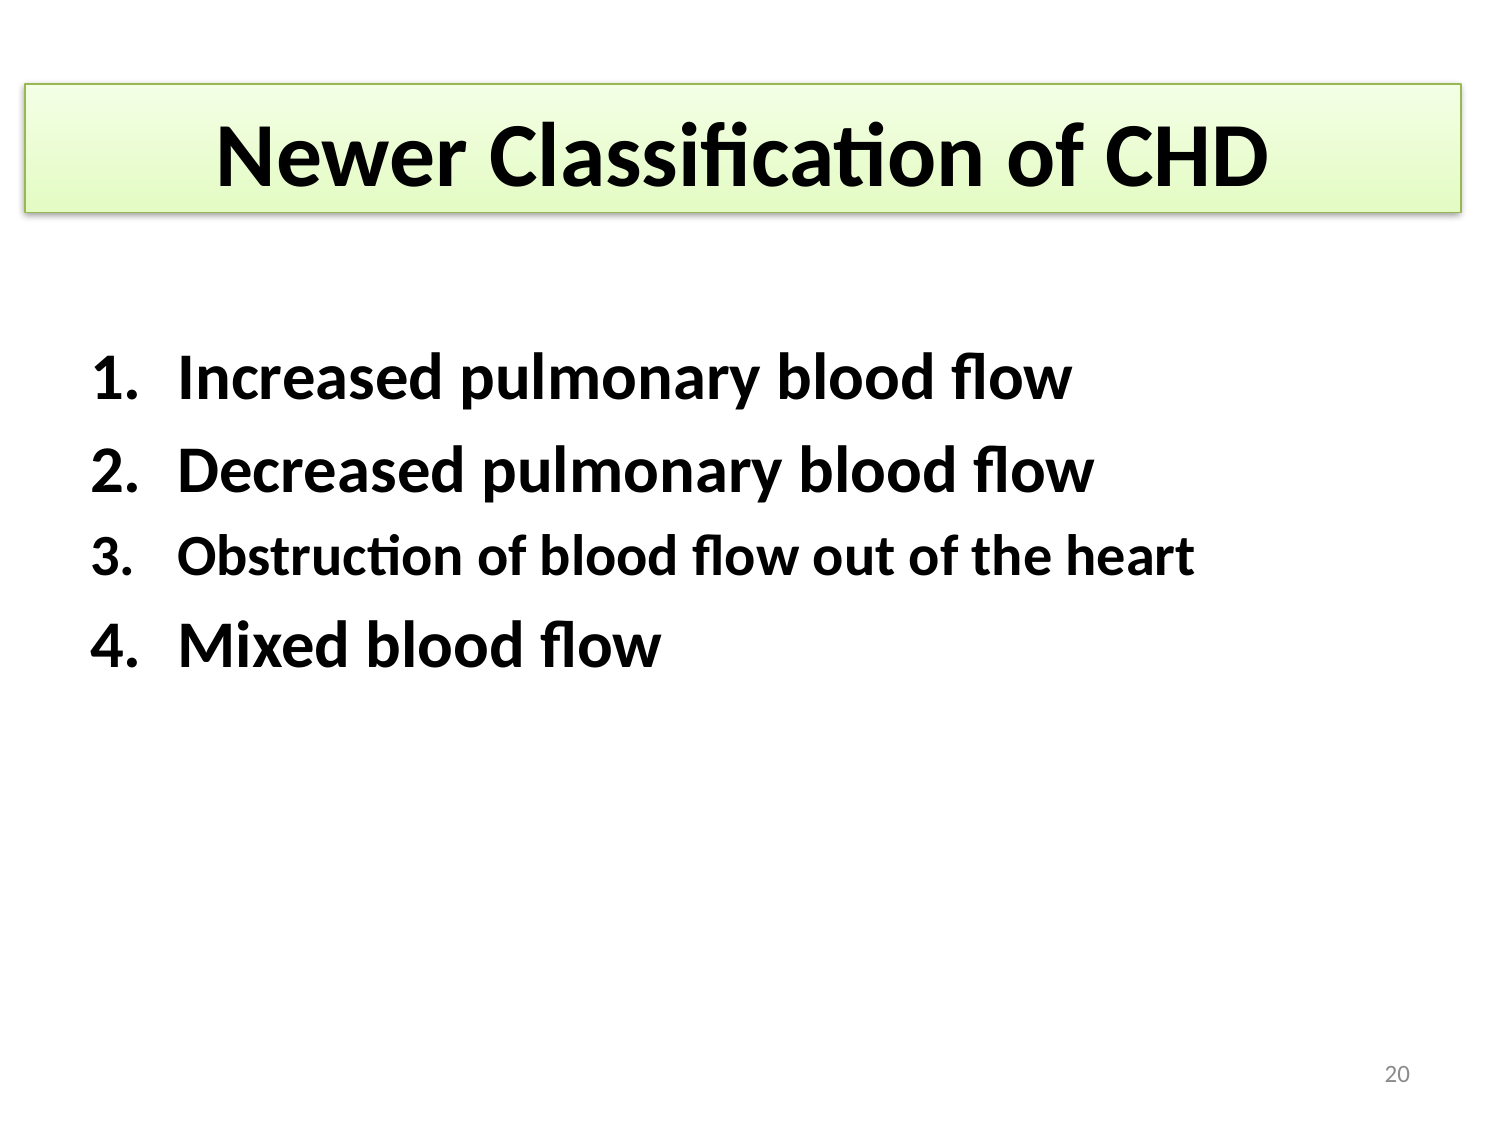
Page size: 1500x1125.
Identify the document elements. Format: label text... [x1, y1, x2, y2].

list Increased pulmonary blood flow Decreased pulmonary blood flow Obstruction of blood flow out of the heart Mixed blood flow [0, 324, 1500, 1000]
title Newer Classification of CHD [24, 83, 1462, 213]
slide_number 20 [1074, 1042, 1425, 1103]
